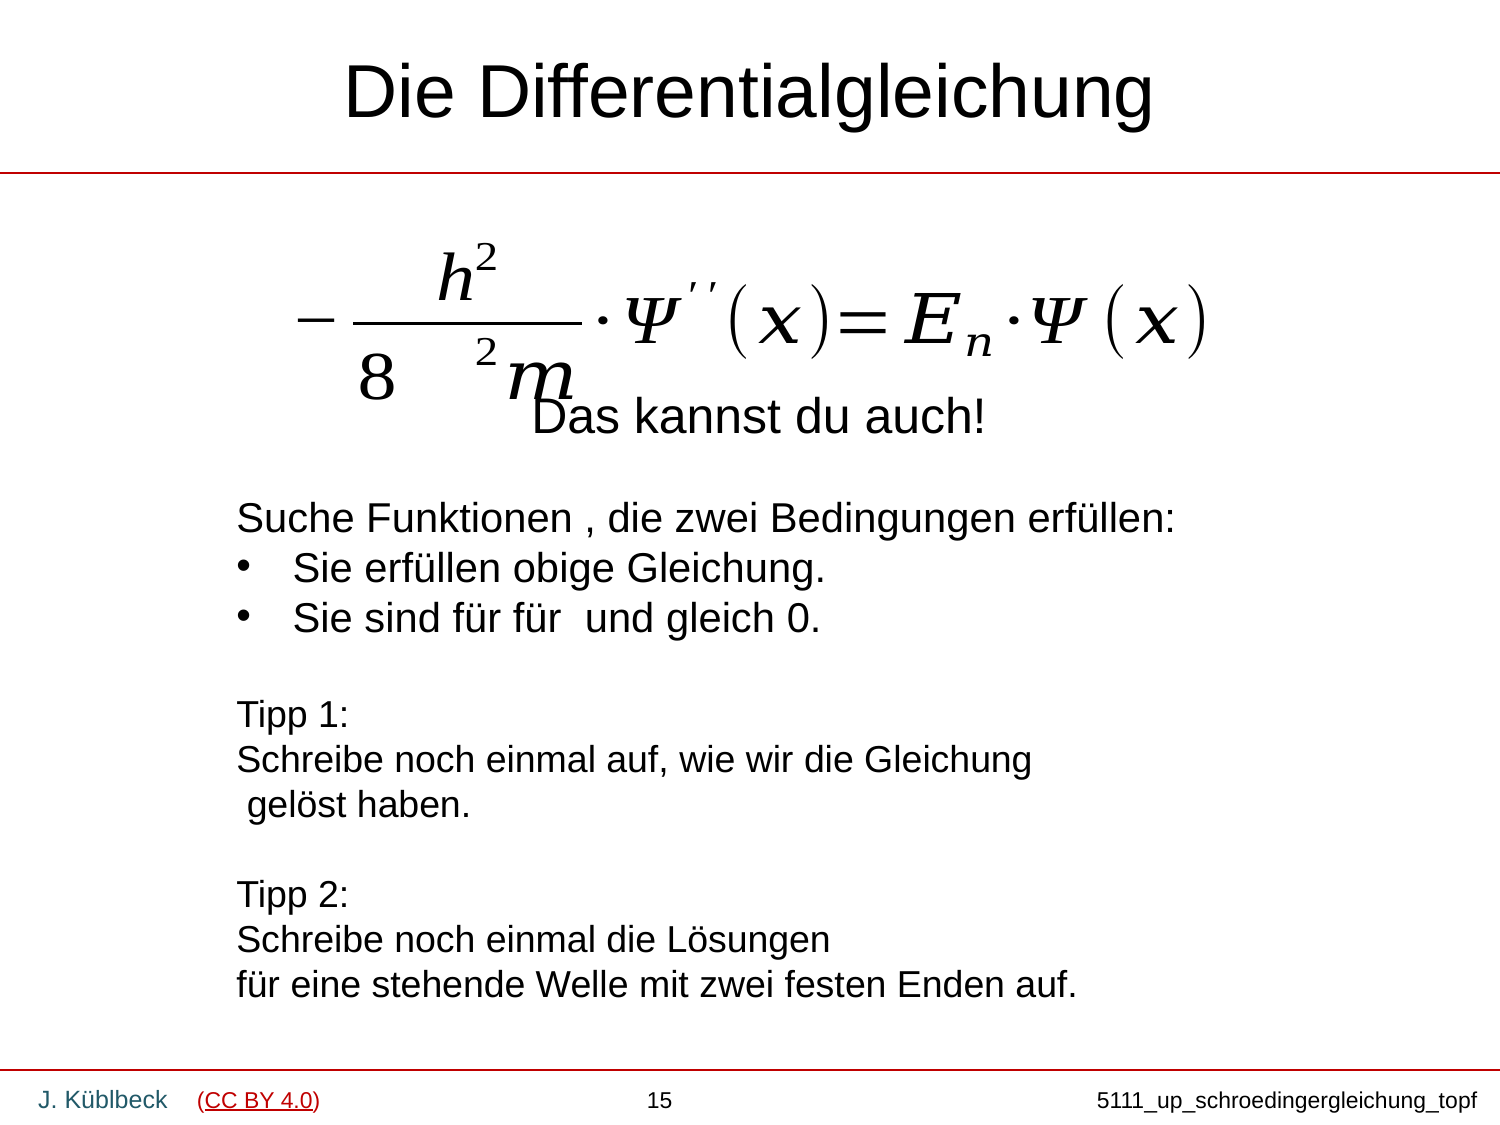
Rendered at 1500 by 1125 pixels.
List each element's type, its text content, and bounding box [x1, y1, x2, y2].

text_box Das kannst du auch! [516, 375, 1002, 451]
title Die Differentialgleichung [0, 1, 1500, 175]
